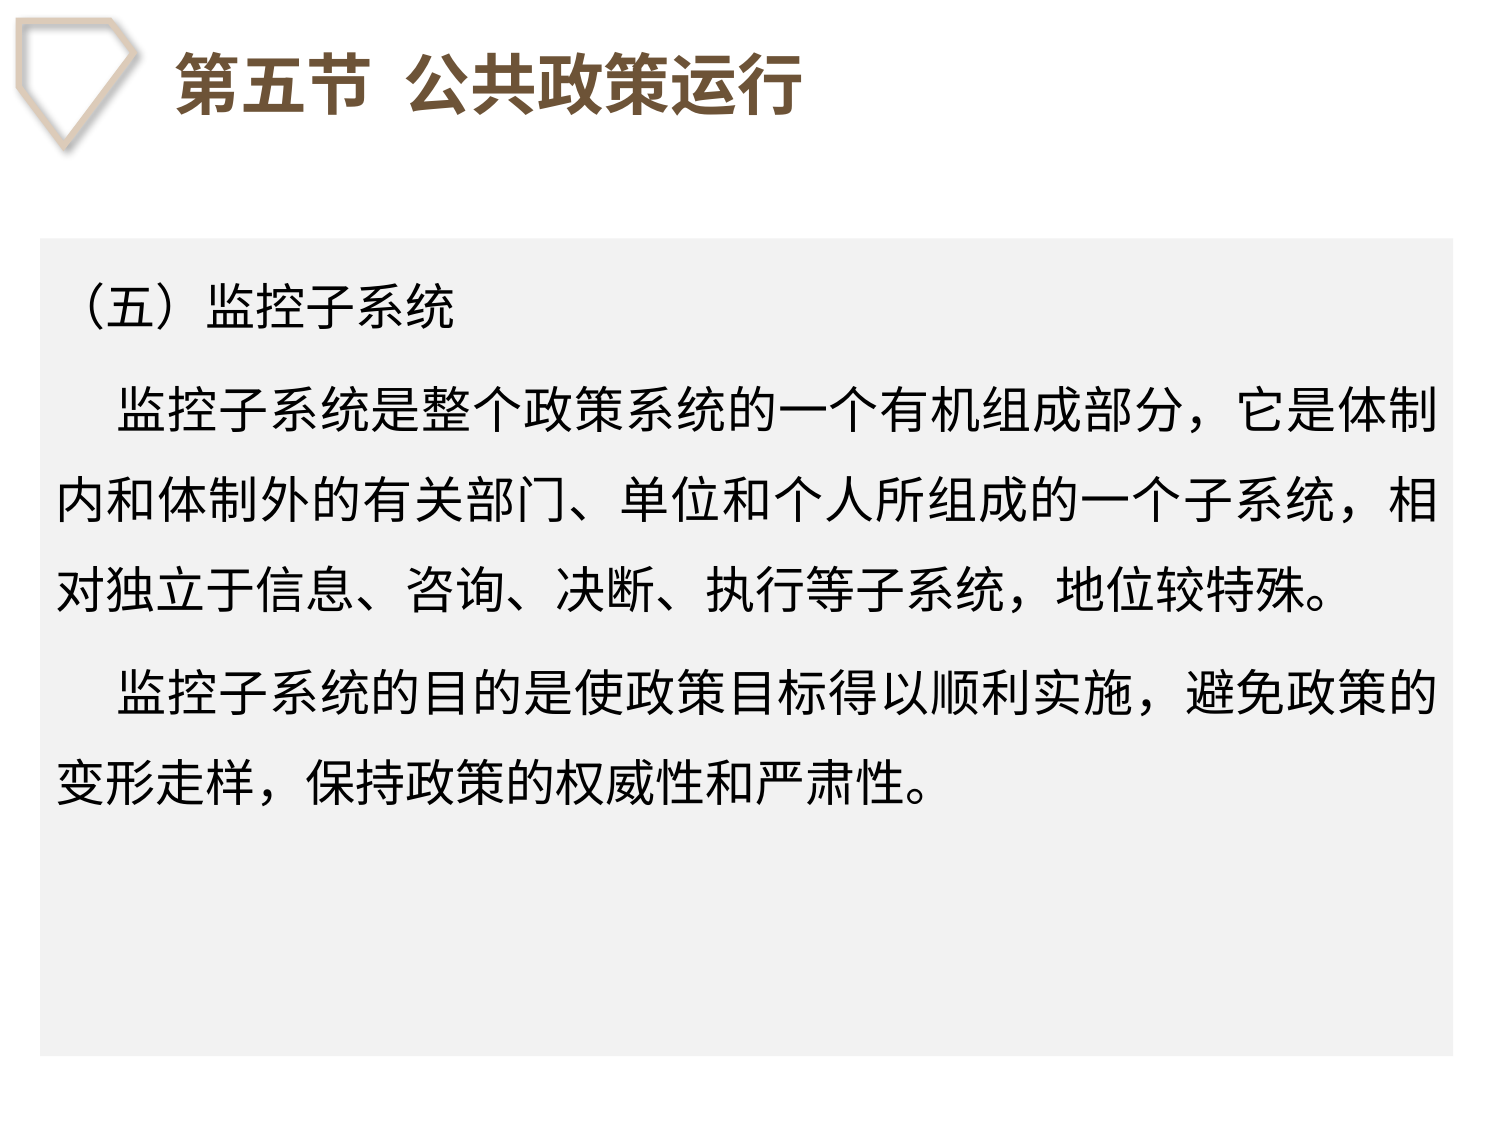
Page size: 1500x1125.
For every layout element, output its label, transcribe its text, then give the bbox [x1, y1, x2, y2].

title 第五节 公共政策运行 [158, 18, 1456, 159]
list （五）监控子系统 监控子系统是整个政策系统的一个有机组成部分，它是体制内和体制外的有关部门、单位和个人所组成的一个子系统，相对独立于信息、咨询、决断、执行等子系统，地位较特殊。 监控子系统的目的是使政策目标得以顺利实施，避免政策的变形走样，保持政策的权威性和严肃性。 [40, 238, 1454, 1057]
